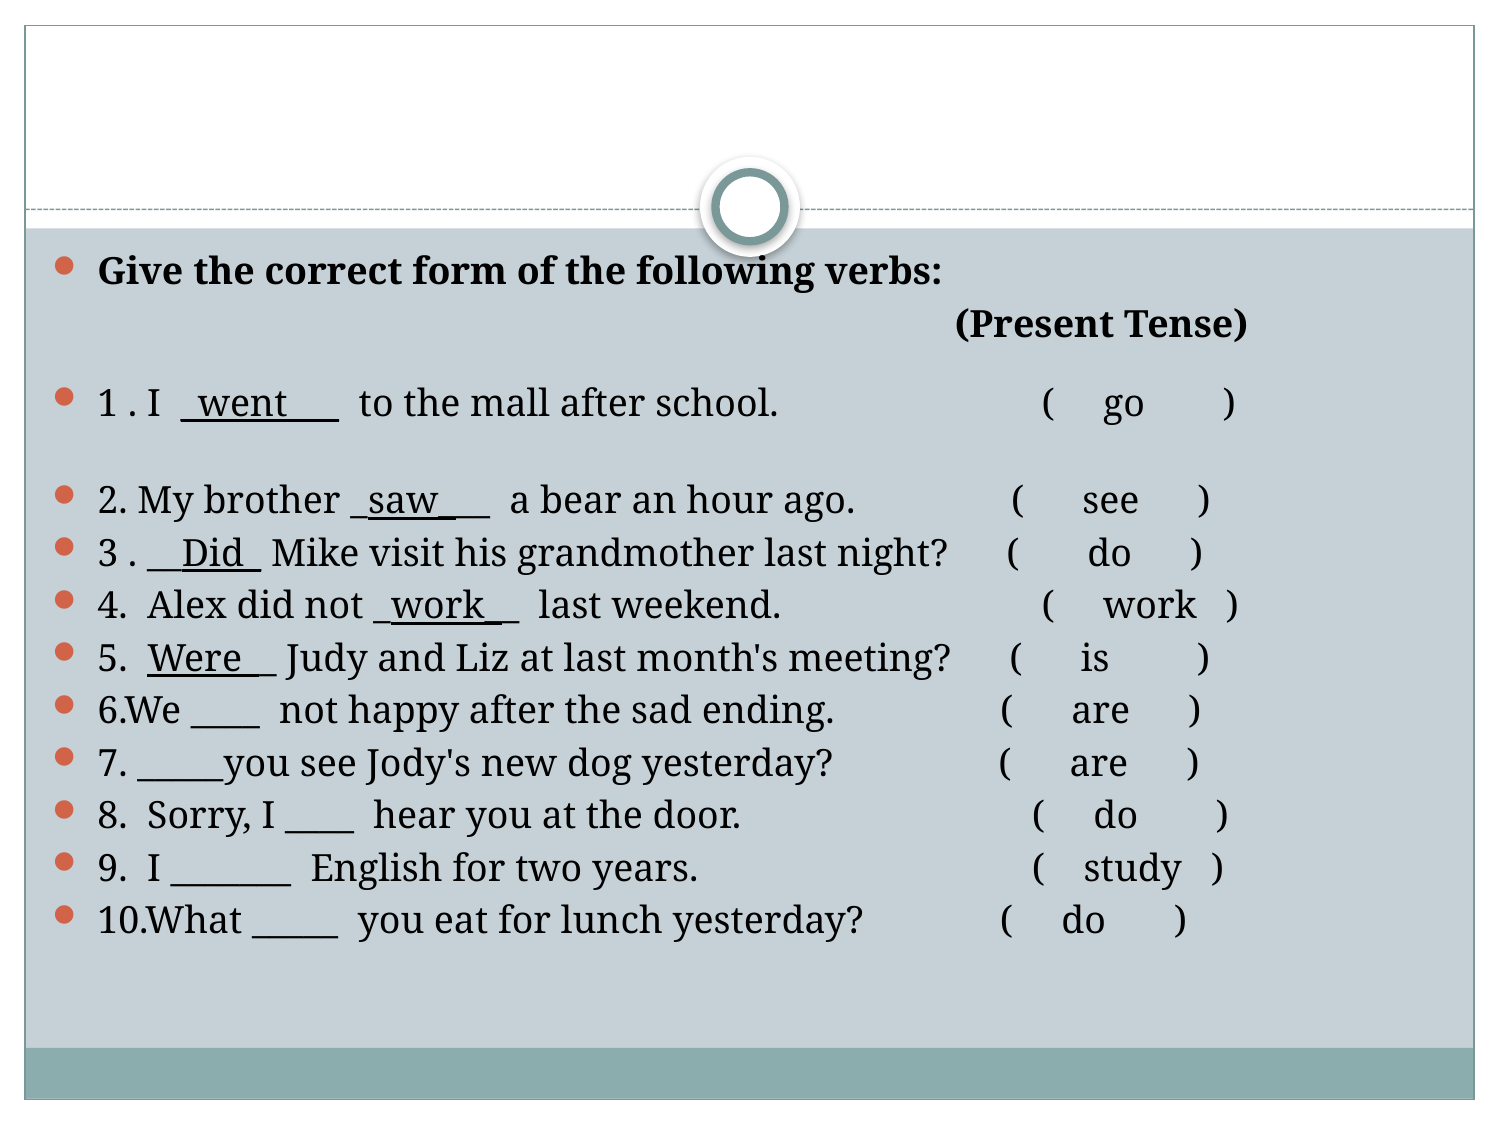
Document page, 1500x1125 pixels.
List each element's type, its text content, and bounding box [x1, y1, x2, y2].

list Give the correct form of the following verbs: (Present Tense) 1 . I _went___ to the mall after school. ( go ) 2. My brother _saw___ a bear an hour ago. ( see ) 3 . __Did_ Mike visit his grandmother last night? ( do ) 4. Alex did not _work__ last weekend. ( work ) 5. Were__ Judy and Liz at last month's meeting? ( is ) 6.We ____ not happy after the sad ending. ( are ) 7. _____you see Jody's new dog yesterday? ( are ) 8. Sorry, I ____ hear you at the door. ( do ) 9. I _______ English for two years. ( study ) 10.What _____ you eat for lunch yesterday? ( do ) [37, 187, 1420, 988]
